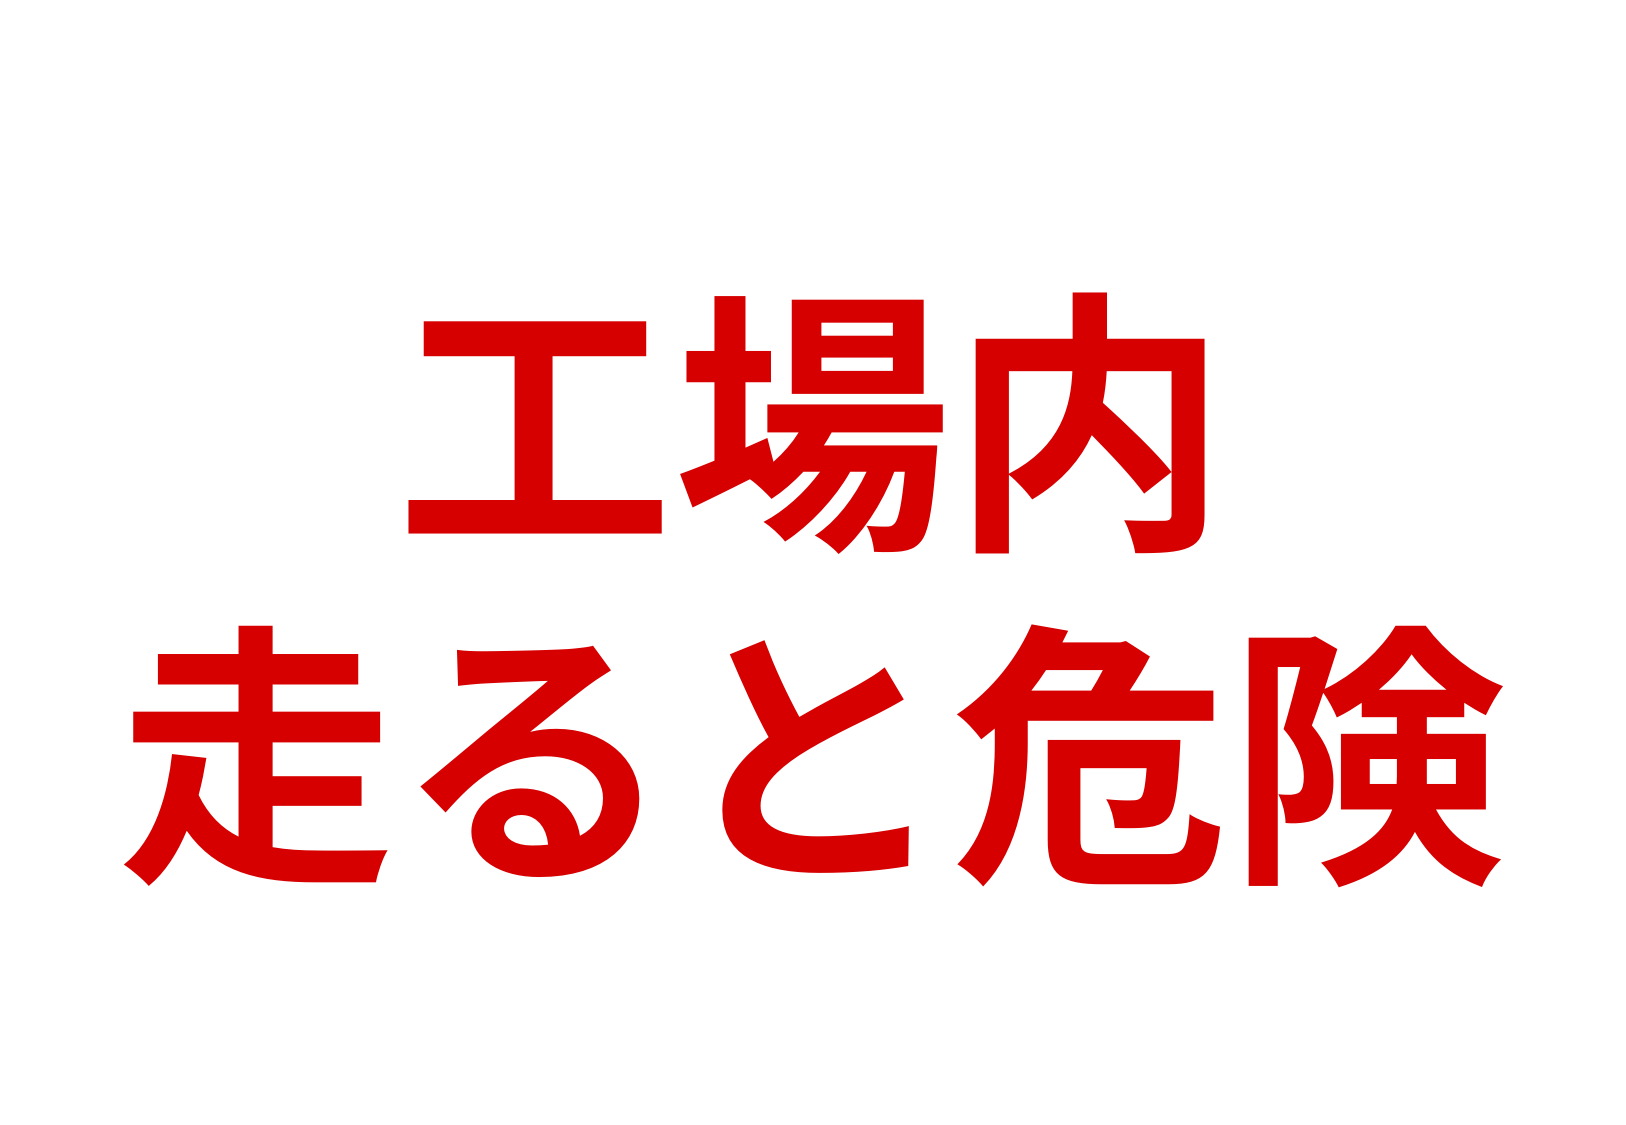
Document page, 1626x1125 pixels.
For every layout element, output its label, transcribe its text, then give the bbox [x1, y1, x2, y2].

text_box 工場内 走ると危険 [0, 244, 1625, 925]
